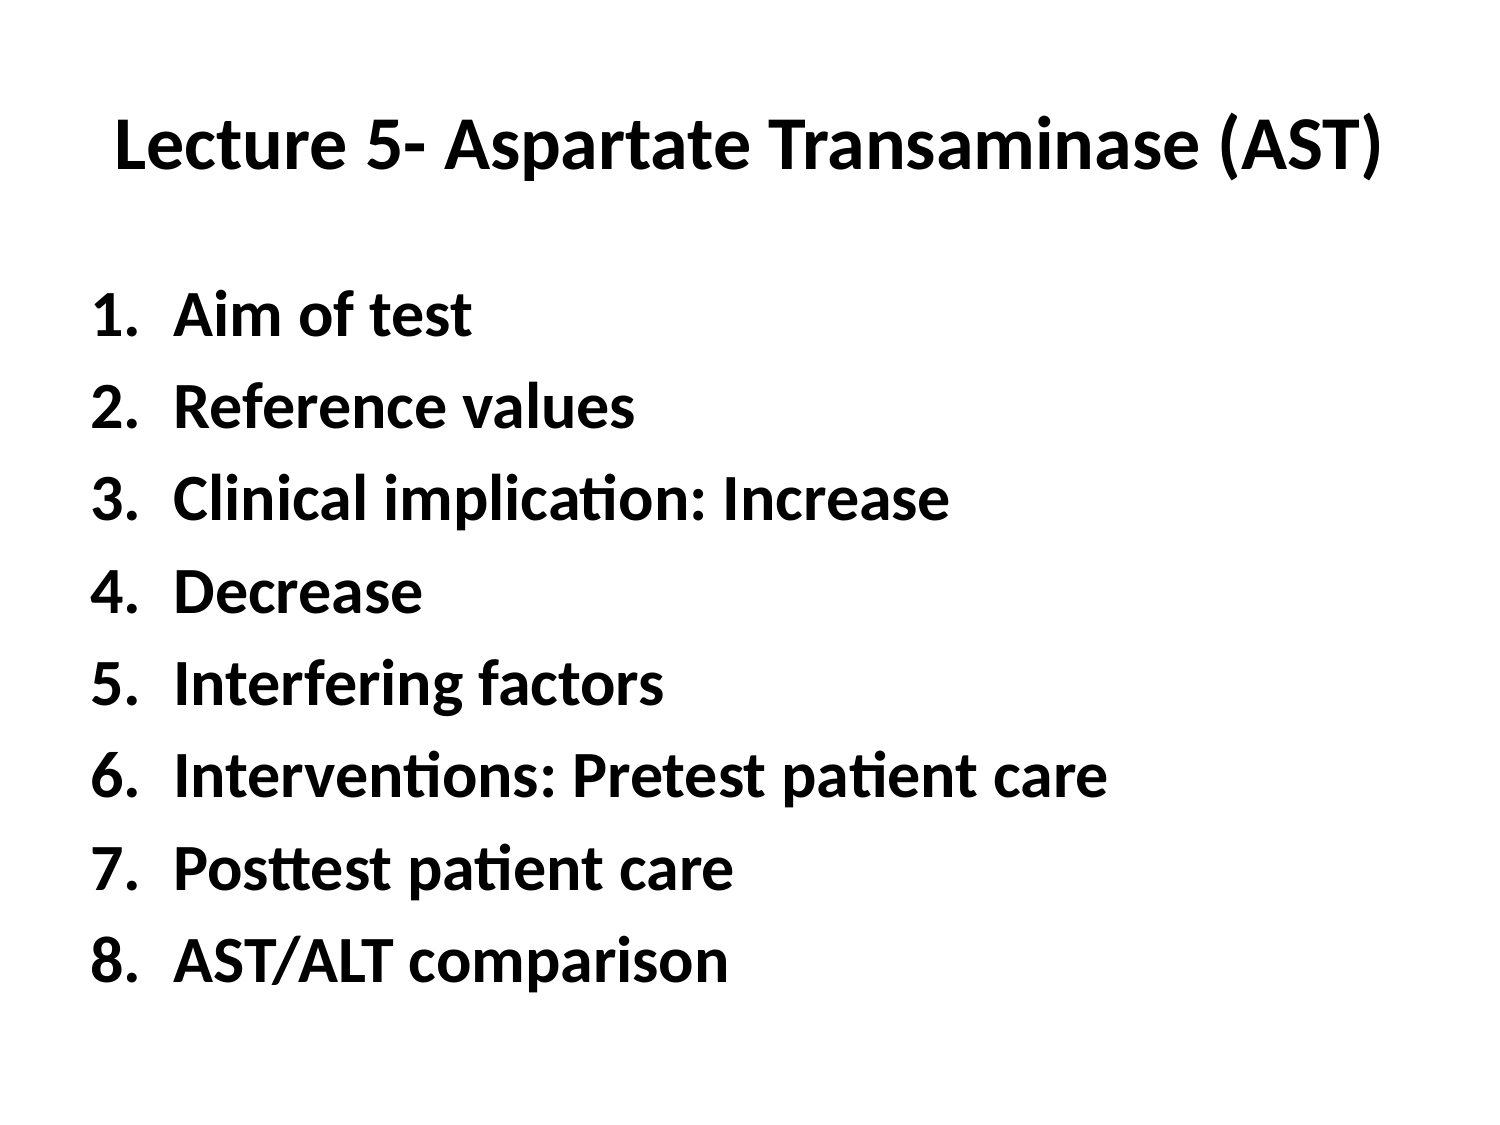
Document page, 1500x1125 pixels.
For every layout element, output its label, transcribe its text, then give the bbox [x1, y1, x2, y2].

list Aim of test Reference values Clinical implication: Increase Decrease Interfering factors Interventions: Pretest patient care Posttest patient care AST/ALT comparison [75, 262, 1425, 1005]
title Lecture 5- Aspartate Transaminase (AST) [75, 45, 1425, 233]
